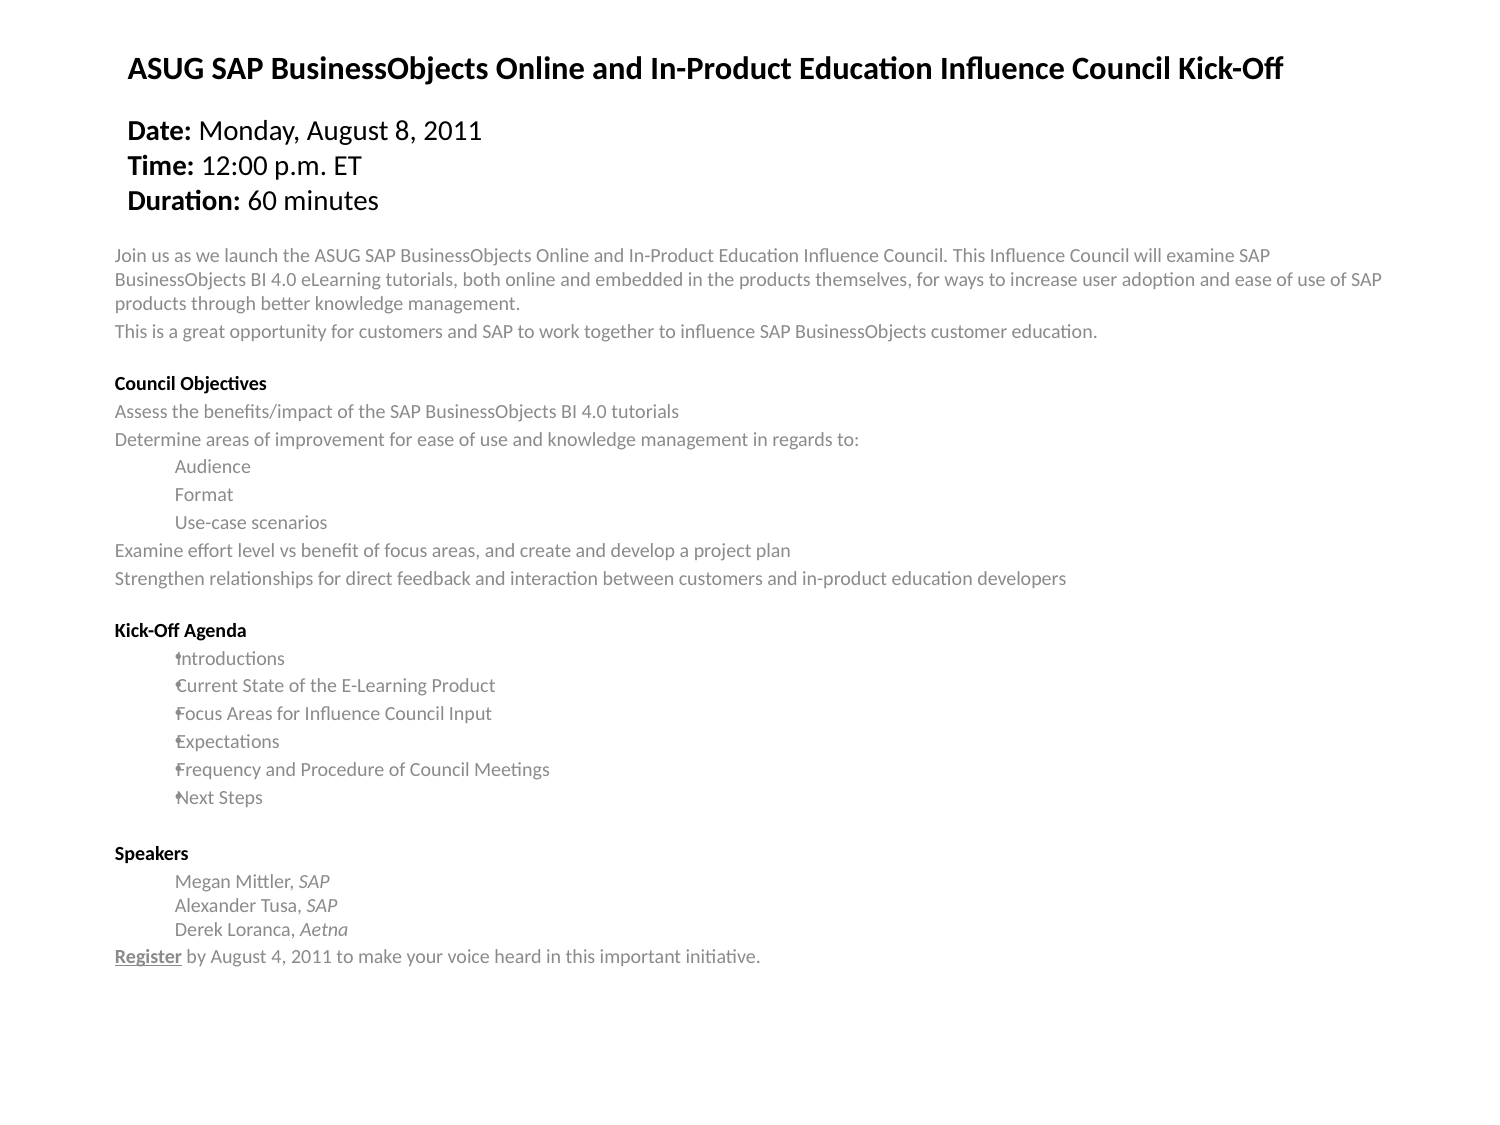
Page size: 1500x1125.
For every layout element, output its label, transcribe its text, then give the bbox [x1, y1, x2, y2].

title ASUG SAP BusinessObjects Online and In-Product Education Influence Council Kick-Off Date: Monday, August 8, 2011 Time: 12:00 p.m. ET Duration: 60 minutes [112, 37, 1388, 212]
subtitle Join us as we launch the ASUG SAP BusinessObjects Online and In-Product Education Influence Council. This Influence Council will examine SAP BusinessObjects BI 4.0 eLearning tutorials, both online and embedded in the products themselves, for ways to increase user adoption and ease of use of SAP products through better knowledge management. This is a great opportunity for customers and SAP to work together to influence SAP BusinessObjects customer education. Council Objectives Assess the benefits/impact of the SAP BusinessObjects BI 4.0 tutorials Determine areas of improvement for ease of use and knowledge management in regards to: Audience Format Use-case scenarios Examine effort level vs benefit of focus areas, and create and develop a project plan Strengthen relationships for direct feedback and interaction between customers and in-product education developers Kick-Off Agenda Introductions Current State of the E-Learning Product Focus Areas for Influence Council Input Expectations Frequency and Procedure of Council Meetings Next Steps Speakers Megan Mittler, SAP Alexander Tusa, SAP Derek Loranca, Aetna Register by August 4, 2011 to make your voice heard in this important initiative. [99, 212, 1413, 1063]
